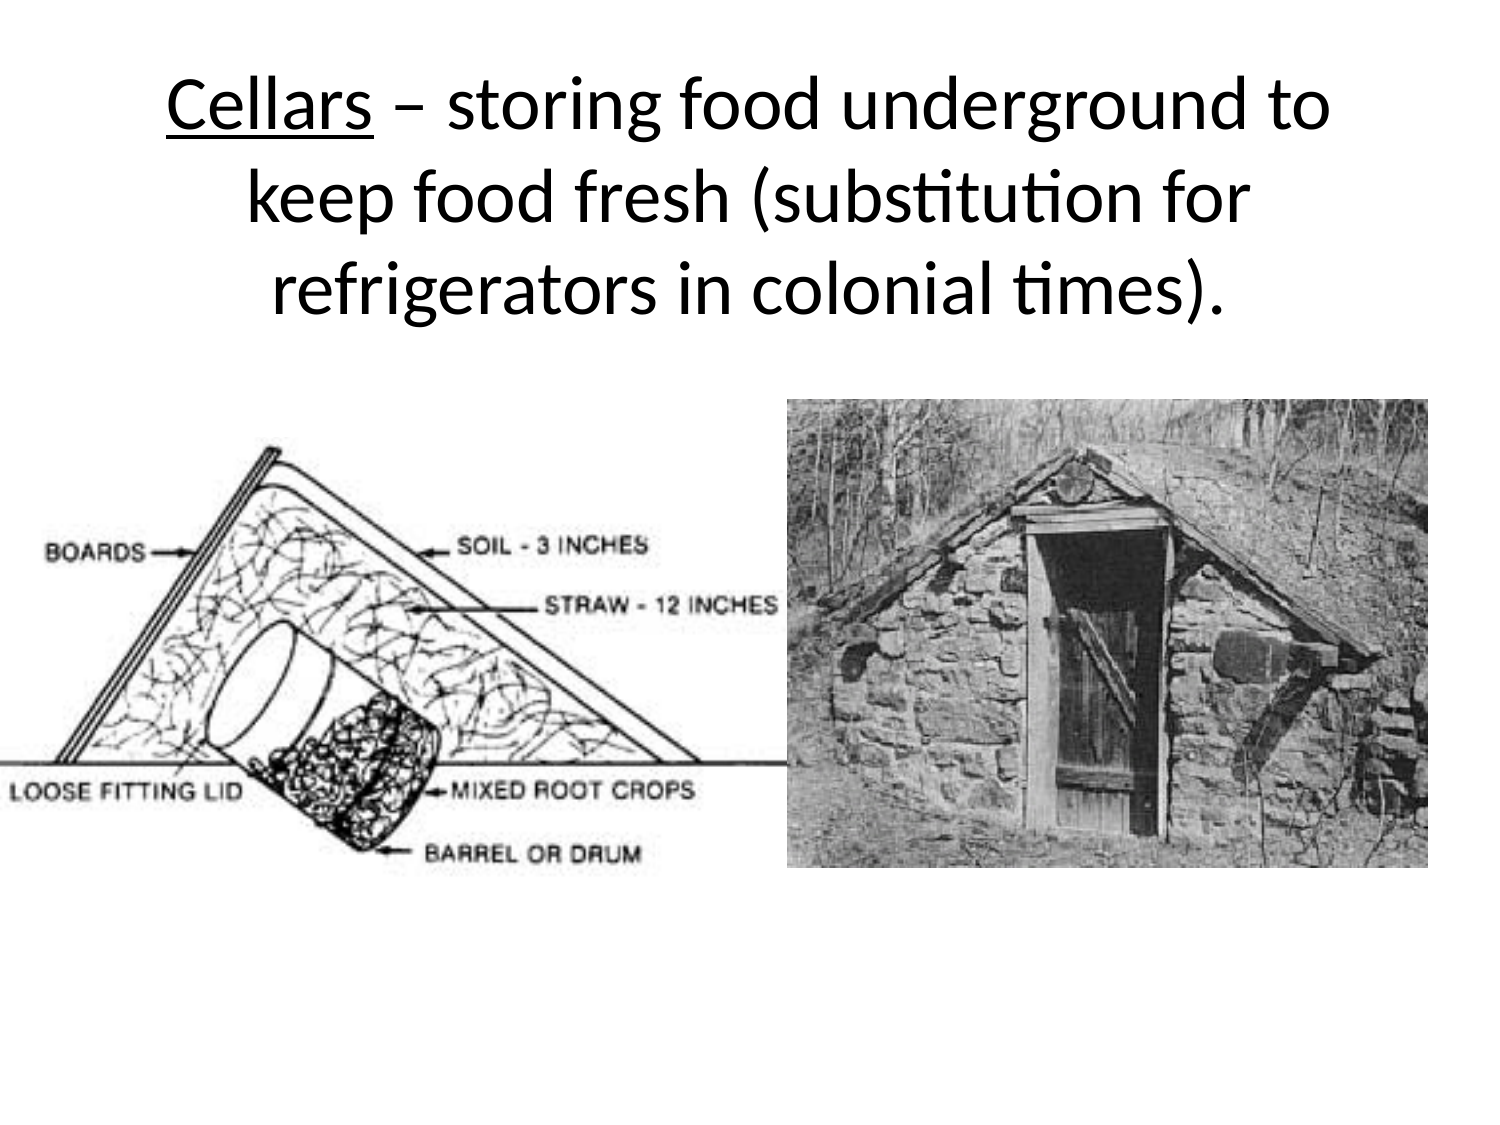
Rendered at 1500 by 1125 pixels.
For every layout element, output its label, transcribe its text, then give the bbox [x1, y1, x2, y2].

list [0, 437, 800, 888]
title Cellars – storing food underground to keep food fresh (substitution for refrigerators in colonial times). [75, 45, 1425, 338]
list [787, 399, 1429, 868]
